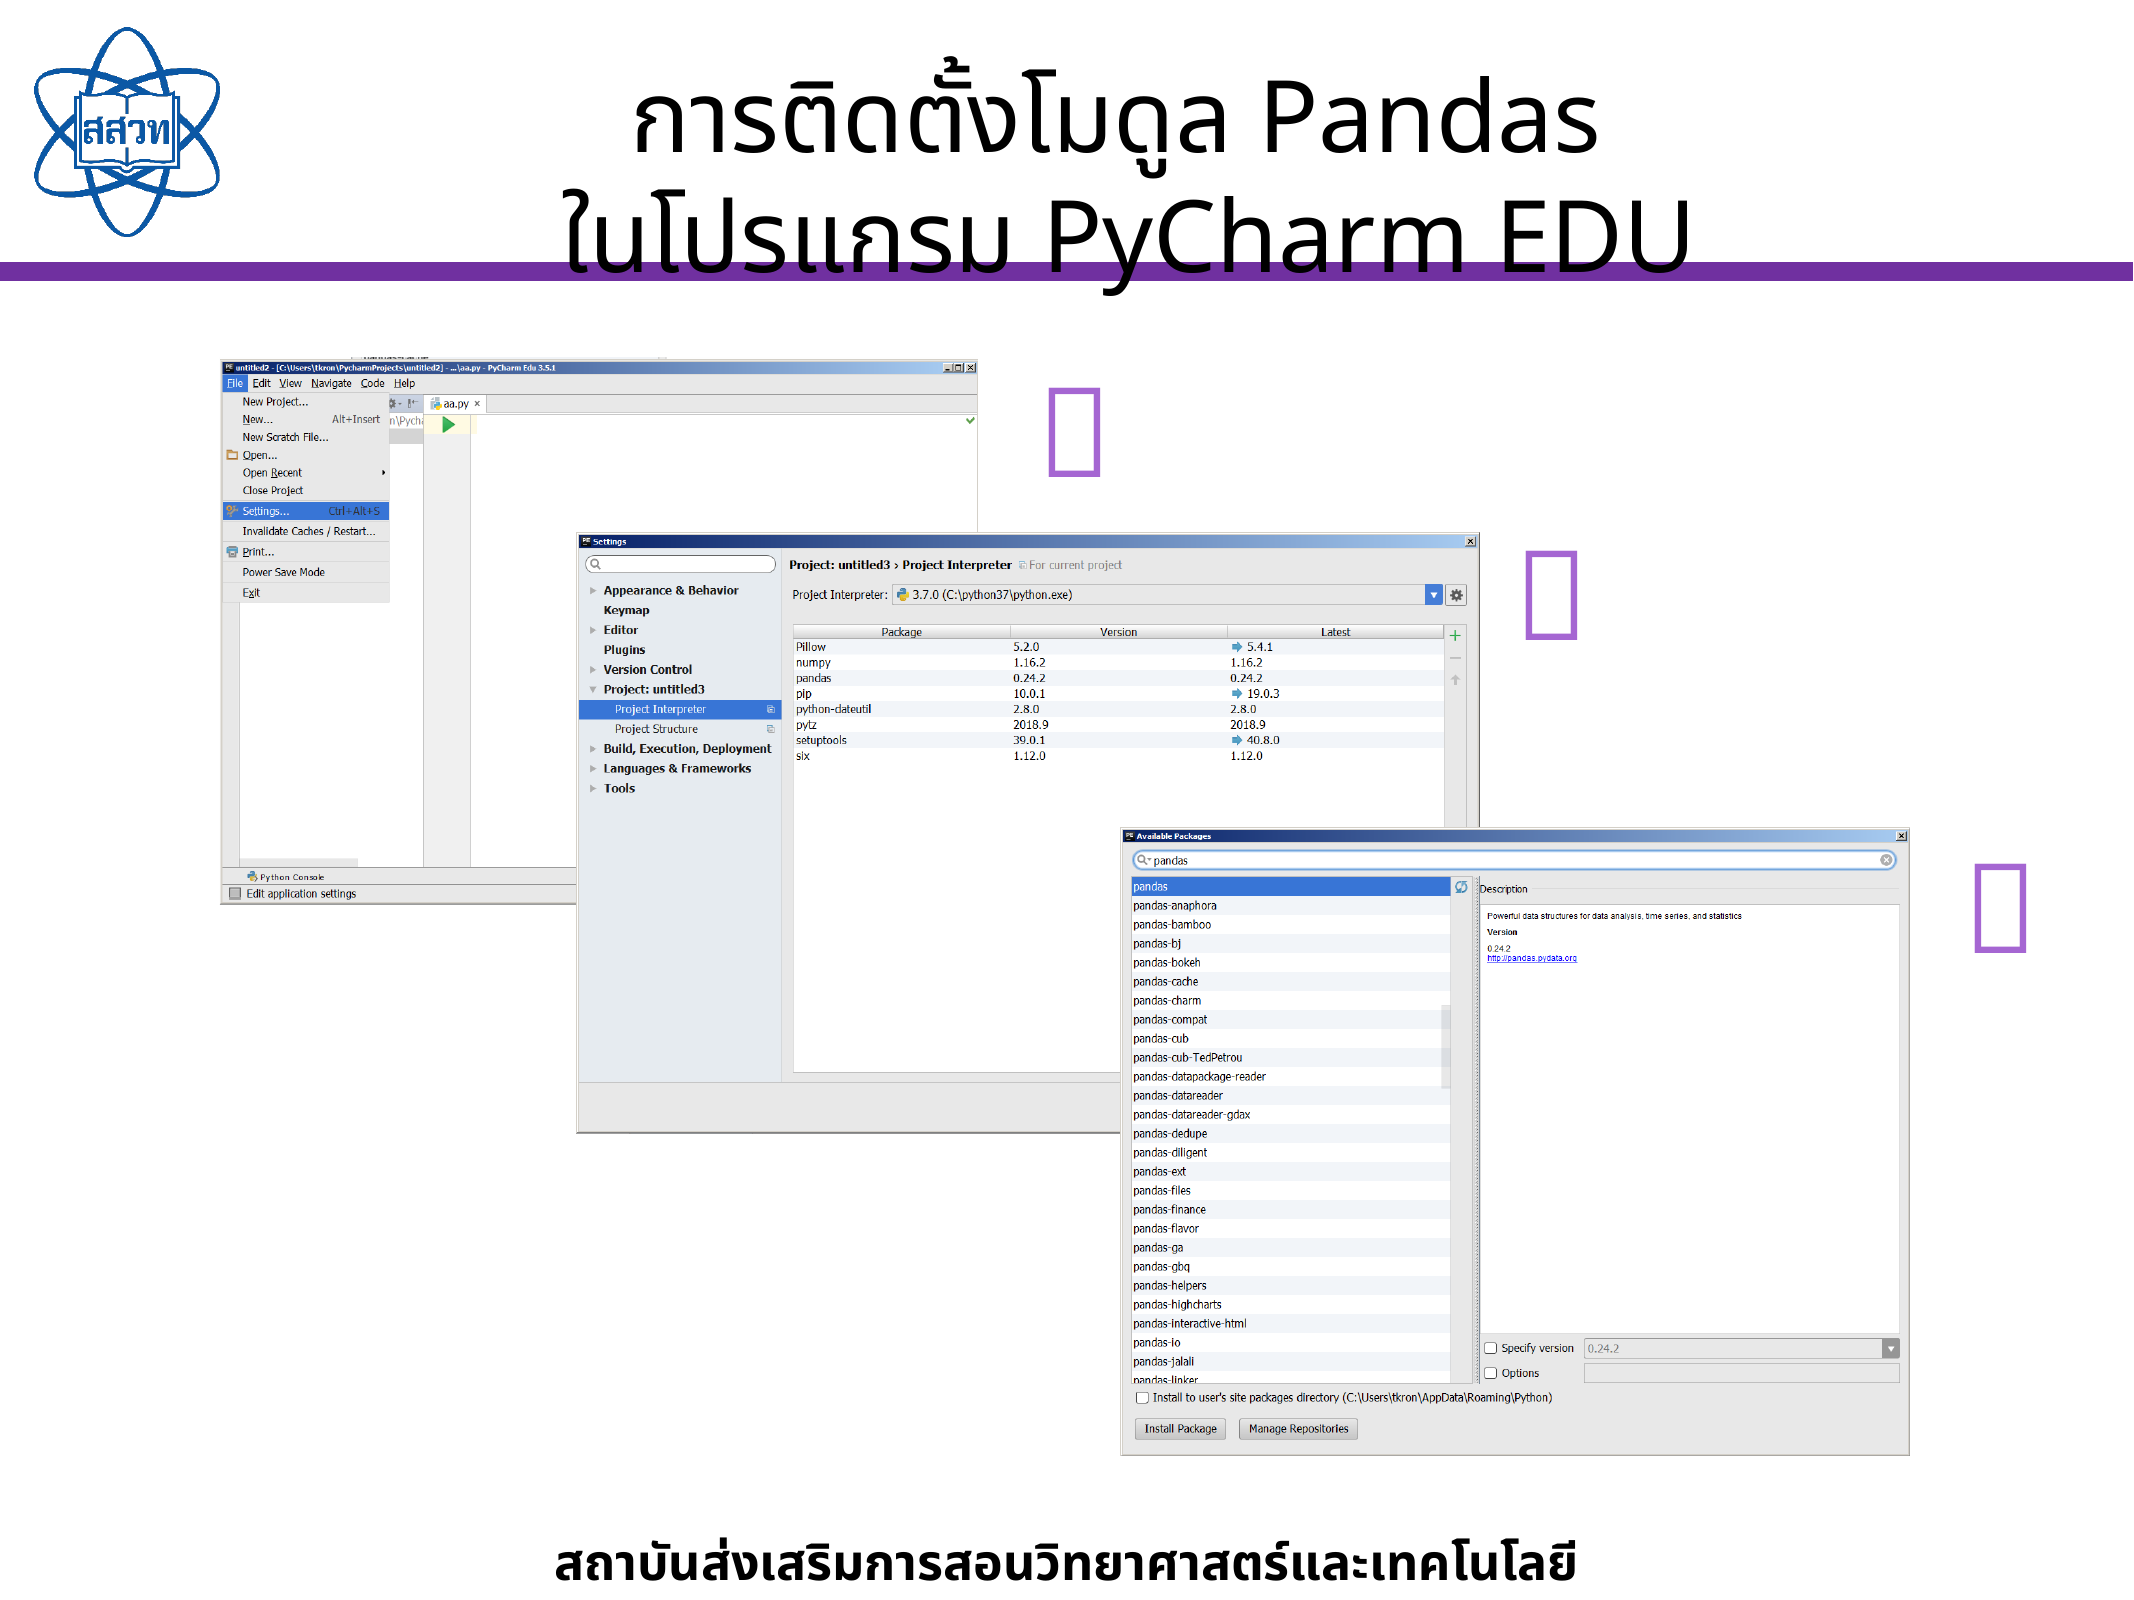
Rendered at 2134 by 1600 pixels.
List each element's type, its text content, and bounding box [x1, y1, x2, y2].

text_box  [1949, 821, 2054, 987]
picture [33, 27, 220, 237]
text_box  [1022, 344, 1127, 510]
text_box สถาบันส่งเสริมการสอนวิทยาศาสตร์และเทคโนโลยี [0, 1522, 2134, 1589]
picture [218, 357, 1910, 1456]
text_box  [1499, 508, 1605, 673]
text_box การติดตั้งโมดูล Pandas ในโปรแกรม PyCharm EDU [256, 88, 2002, 257]
